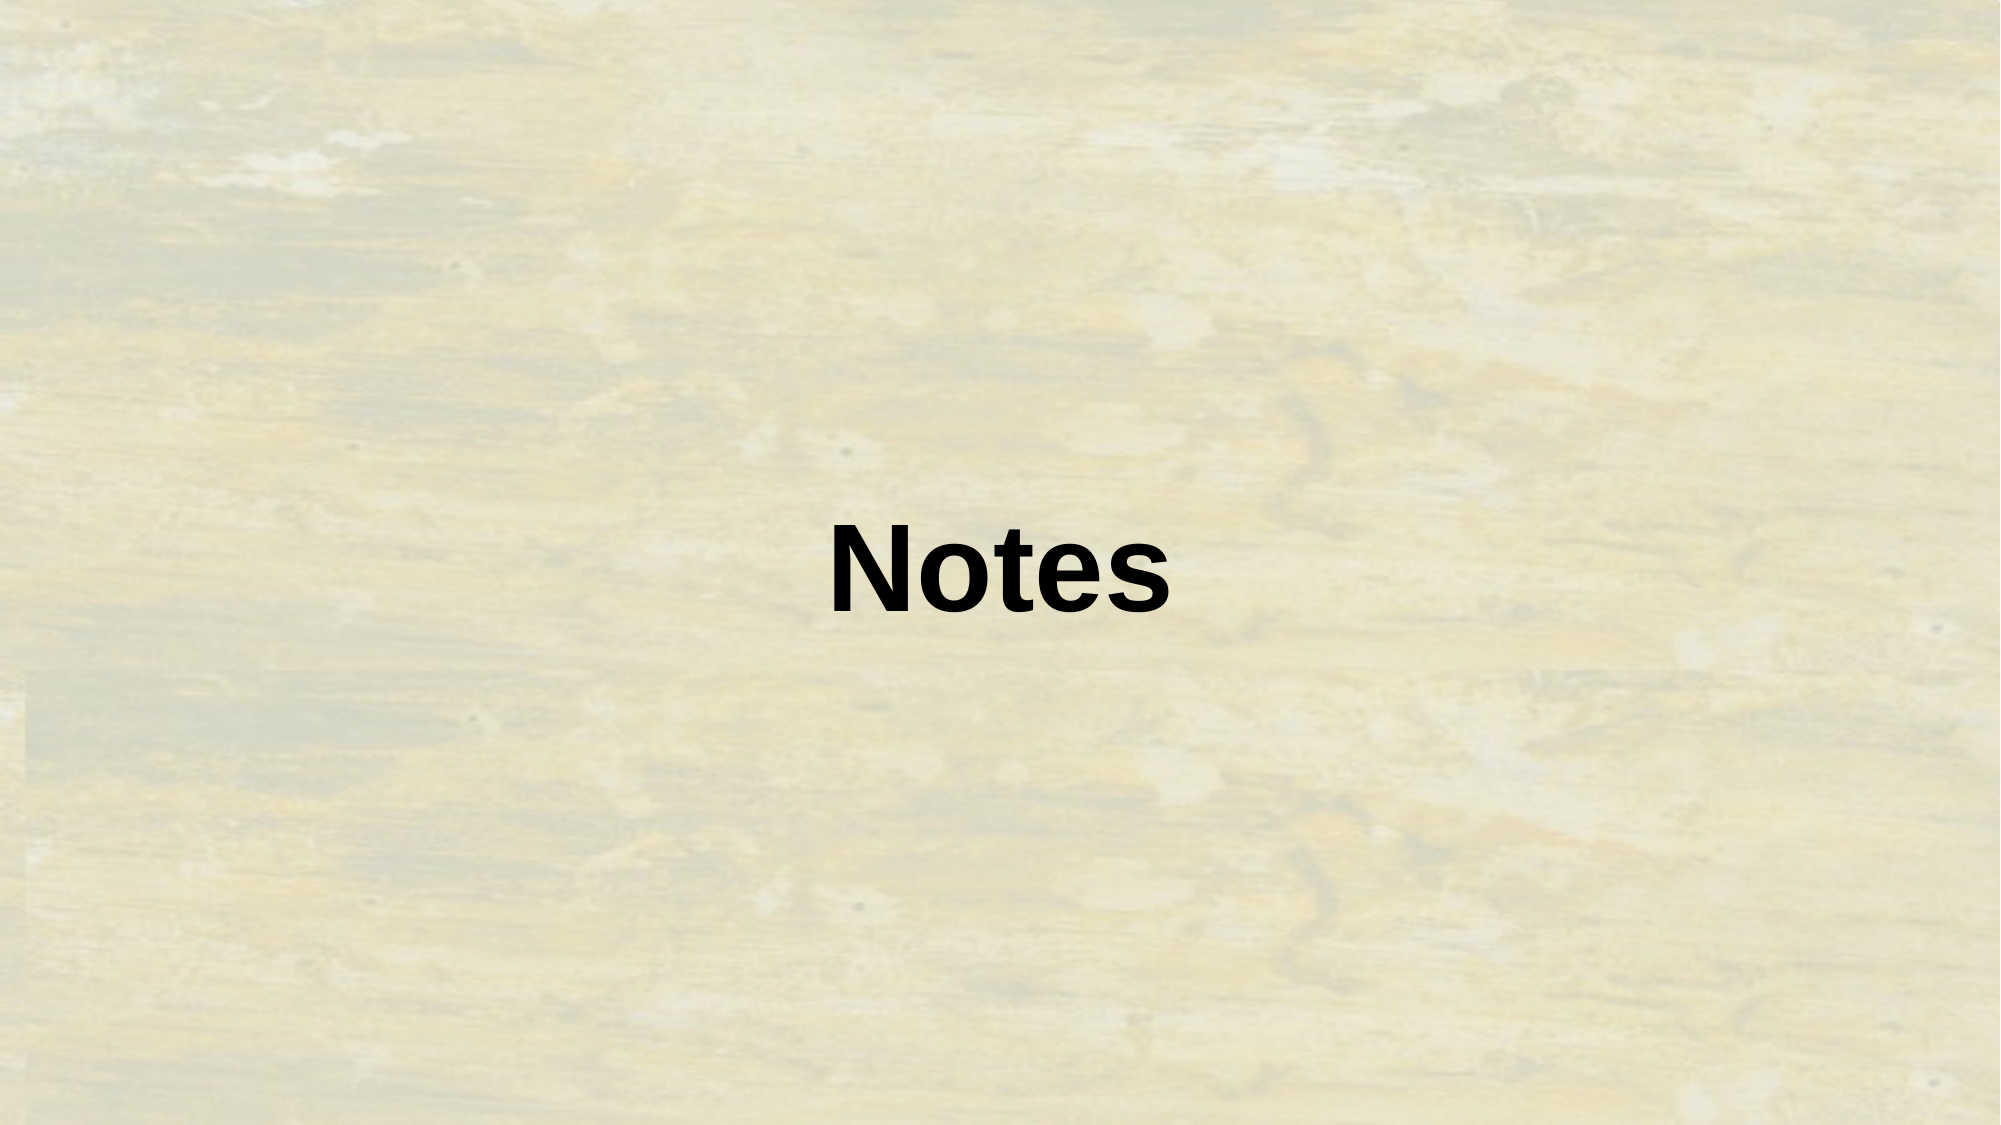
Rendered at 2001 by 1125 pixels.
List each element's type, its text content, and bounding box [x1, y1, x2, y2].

text_box Notes [81, 479, 1919, 644]
picture [0, 0, 2001, 1125]
